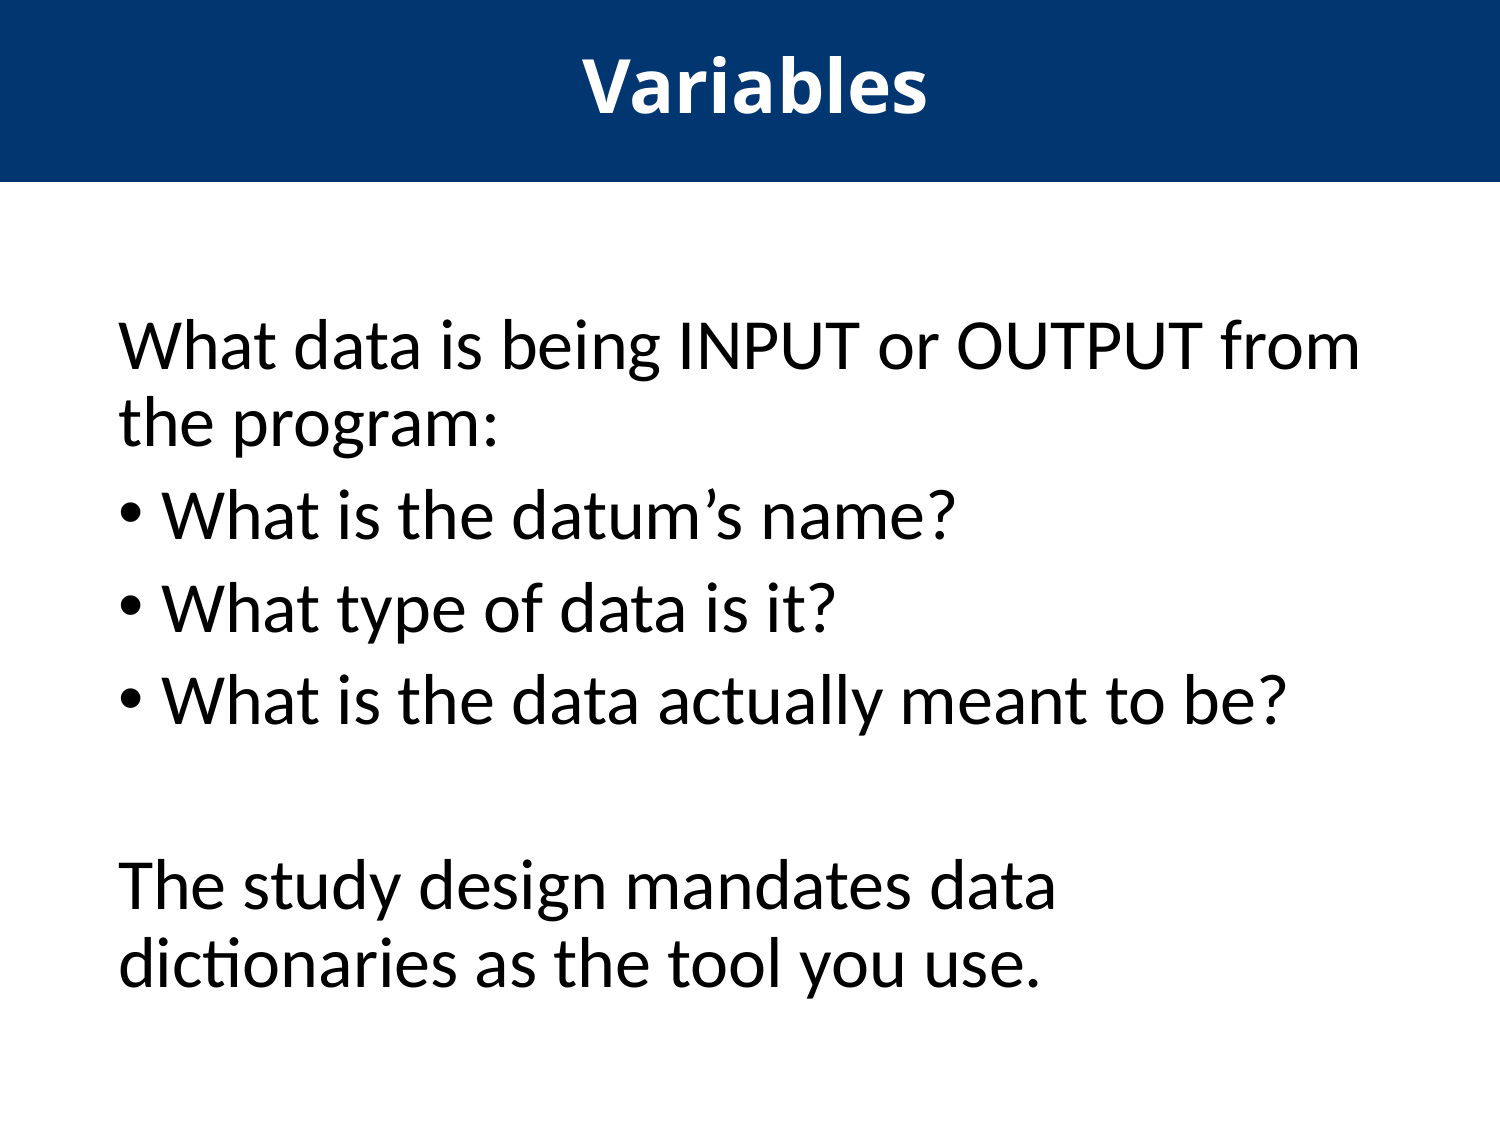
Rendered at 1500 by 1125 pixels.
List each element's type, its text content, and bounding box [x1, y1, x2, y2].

list What data is being INPUT or OUTPUT from the program: What is the datum’s name? What type of data is it? What is the data actually meant to be? The study design mandates data dictionaries as the tool you use. [103, 299, 1397, 1014]
text_box [0, 0, 1500, 182]
text_box Variables [29, 30, 1483, 136]
